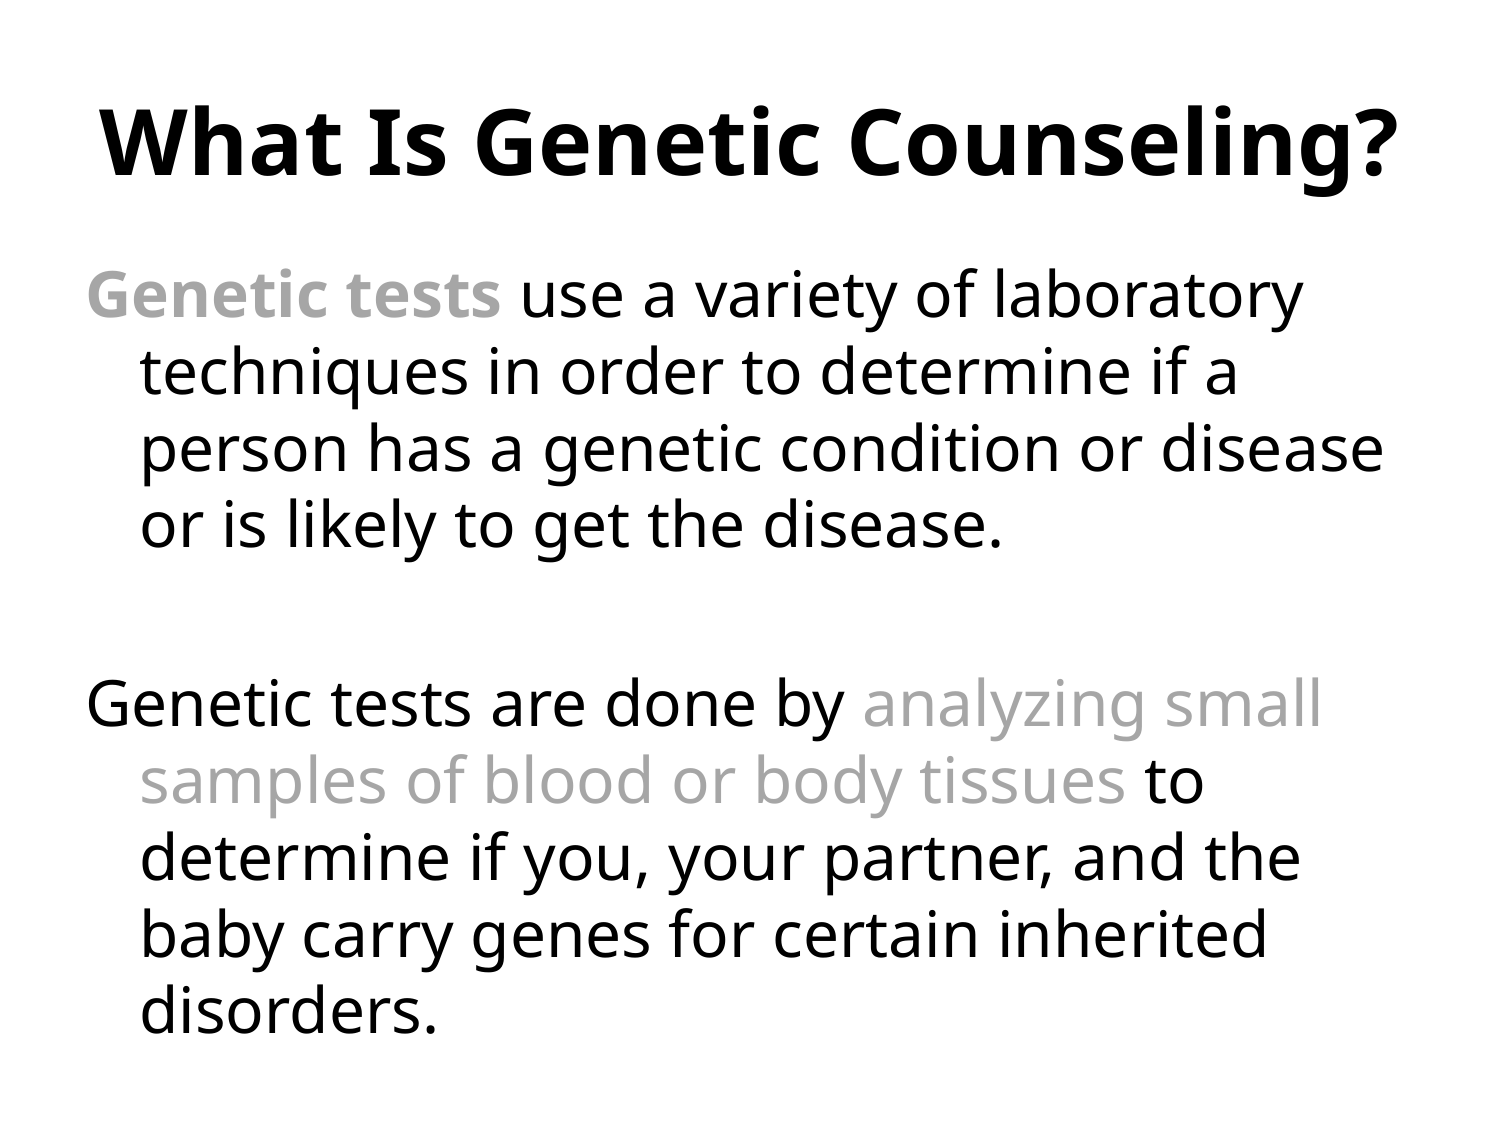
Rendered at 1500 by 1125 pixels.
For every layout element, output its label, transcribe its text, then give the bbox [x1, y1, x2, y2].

list Genetic tests use a variety of laboratory techniques in order to determine if a person has a genetic condition or disease or is likely to get the disease. Genetic tests are done by analyzing small samples of blood or body tissues to determine if you, your partner, and the baby carry genes for certain inherited disorders. [70, 246, 1421, 1055]
title What Is Genetic Counseling? [75, 45, 1425, 233]
